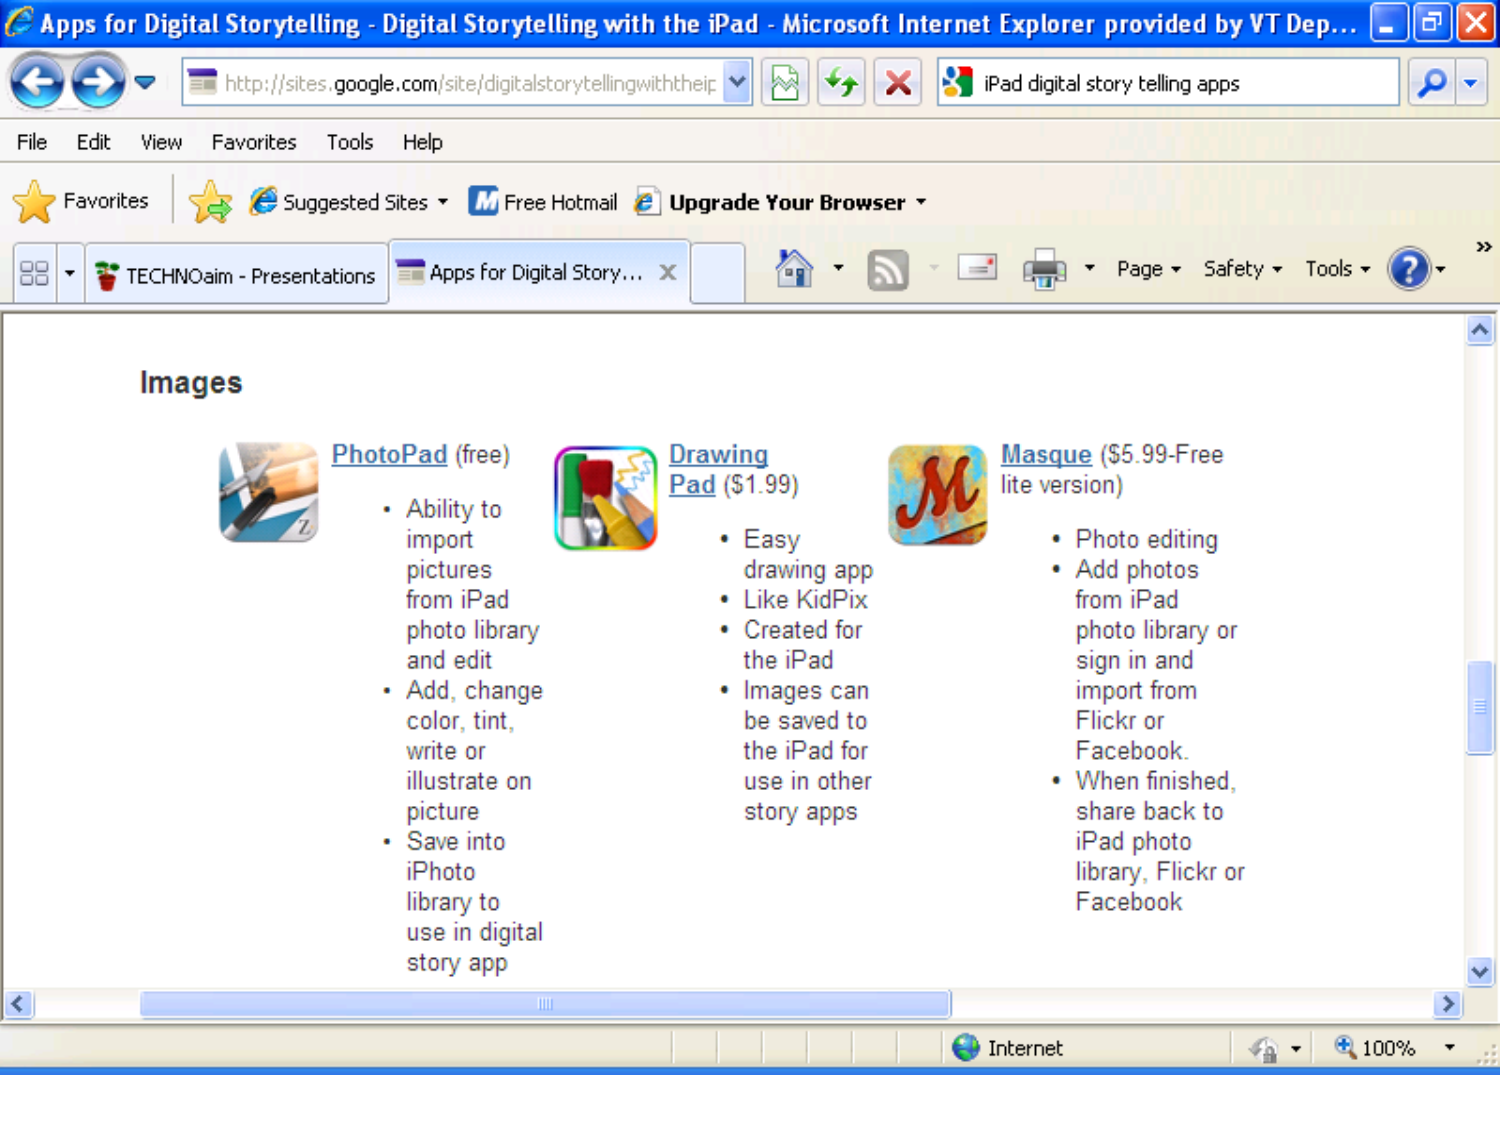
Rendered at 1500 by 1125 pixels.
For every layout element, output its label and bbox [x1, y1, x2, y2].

list [0, 0, 1500, 1076]
